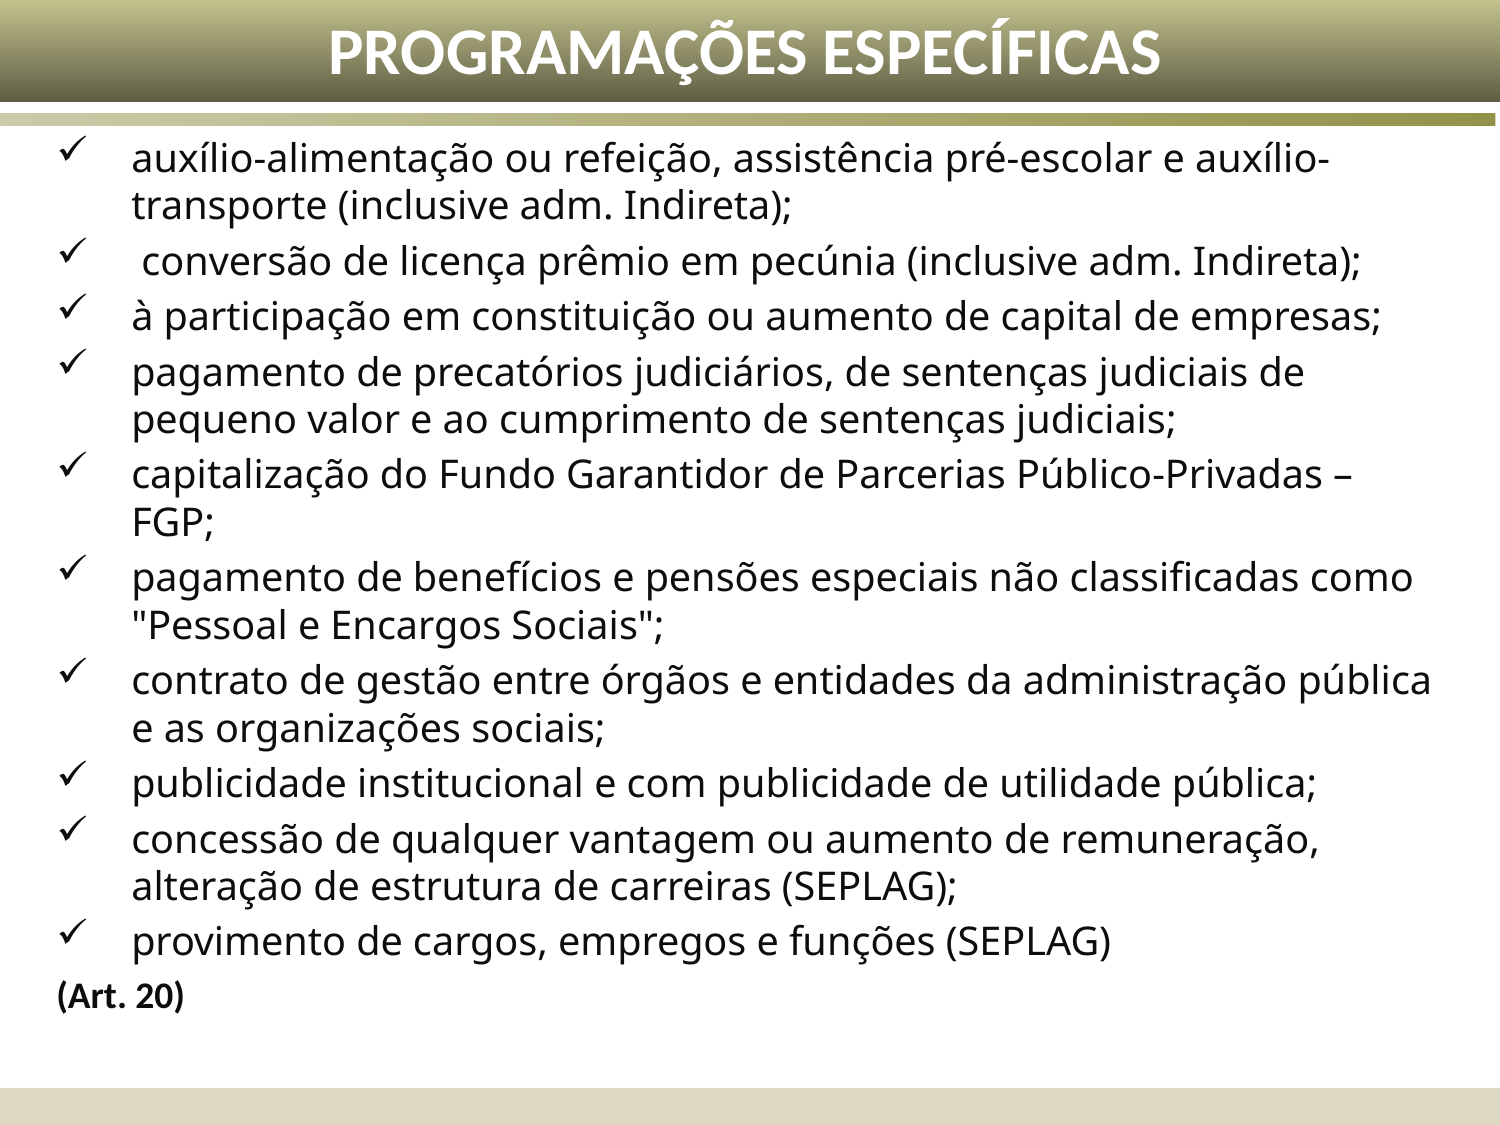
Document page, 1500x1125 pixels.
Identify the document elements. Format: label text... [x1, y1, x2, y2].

text_box auxílio-alimentação ou refeição, assistência pré-escolar e auxílio-transporte (inclusive adm. Indireta); conversão de licença prêmio em pecúnia (inclusive adm. Indireta); à participação em constituição ou aumento de capital de empresas; pagamento de precatórios judiciários, de sentenças judiciais de pequeno valor e ao cumprimento de sentenças judiciais; capitalização do Fundo Garantidor de Parcerias Público-Privadas – FGP; pagamento de benefícios e pensões especiais não classificadas como "Pessoal e Encargos Sociais"; contrato de gestão entre órgãos e entidades da administração pública e as organizações sociais; publicidade institucional e com publicidade de utilidade pública; concessão de qualquer vantagem ou aumento de remuneração, alteração de estrutura de carreiras (SEPLAG); provimento de cargos, empregos e funções (SEPLAG) (Art. 20) [41, 125, 1459, 1109]
text_box [0, 0, 1500, 102]
text_box [0, 1087, 1500, 1125]
text_box PROGRAMAÇÕES ESPECÍFICAS [0, 0, 1496, 96]
text_box [0, 113, 1496, 126]
